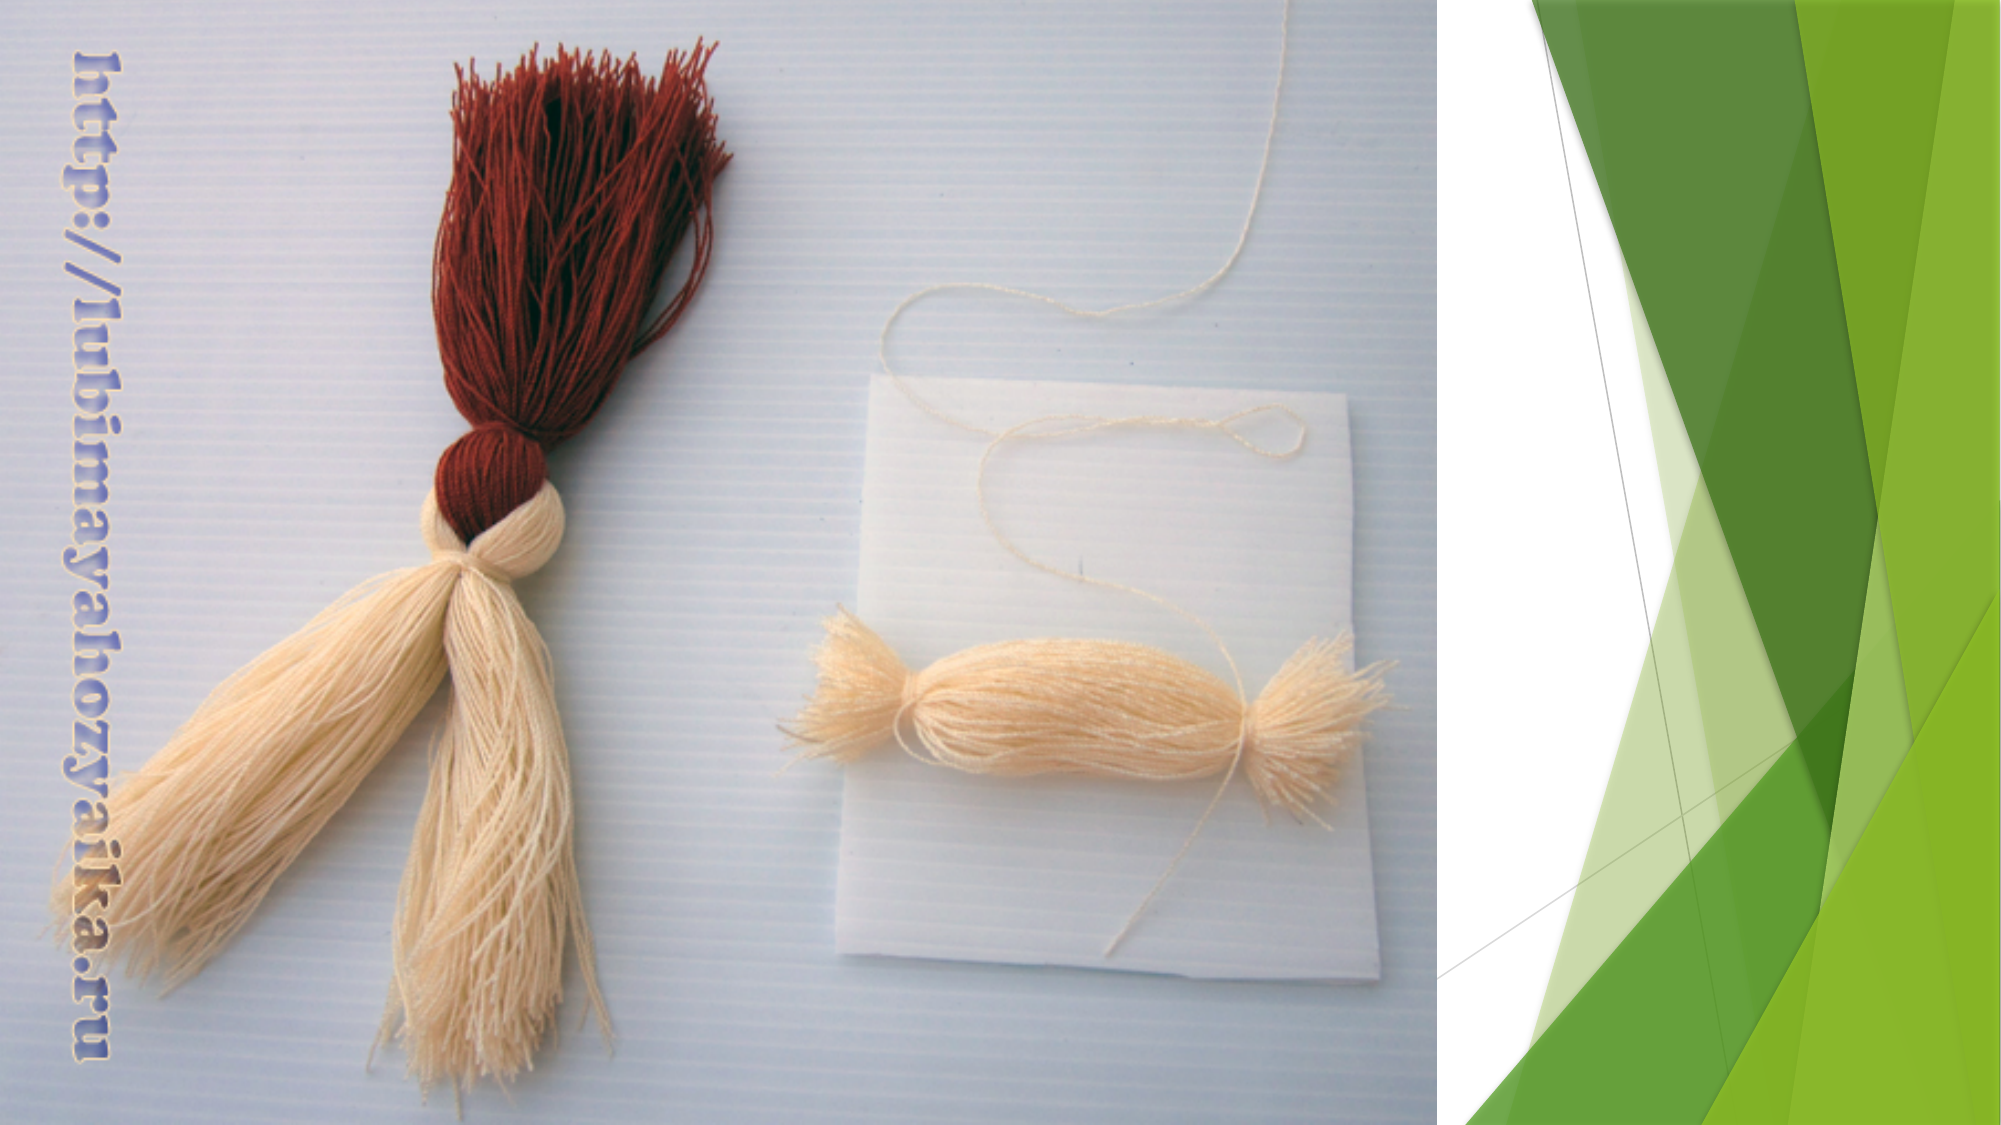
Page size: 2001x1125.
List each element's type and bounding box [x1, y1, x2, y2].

list [0, 0, 1438, 1125]
